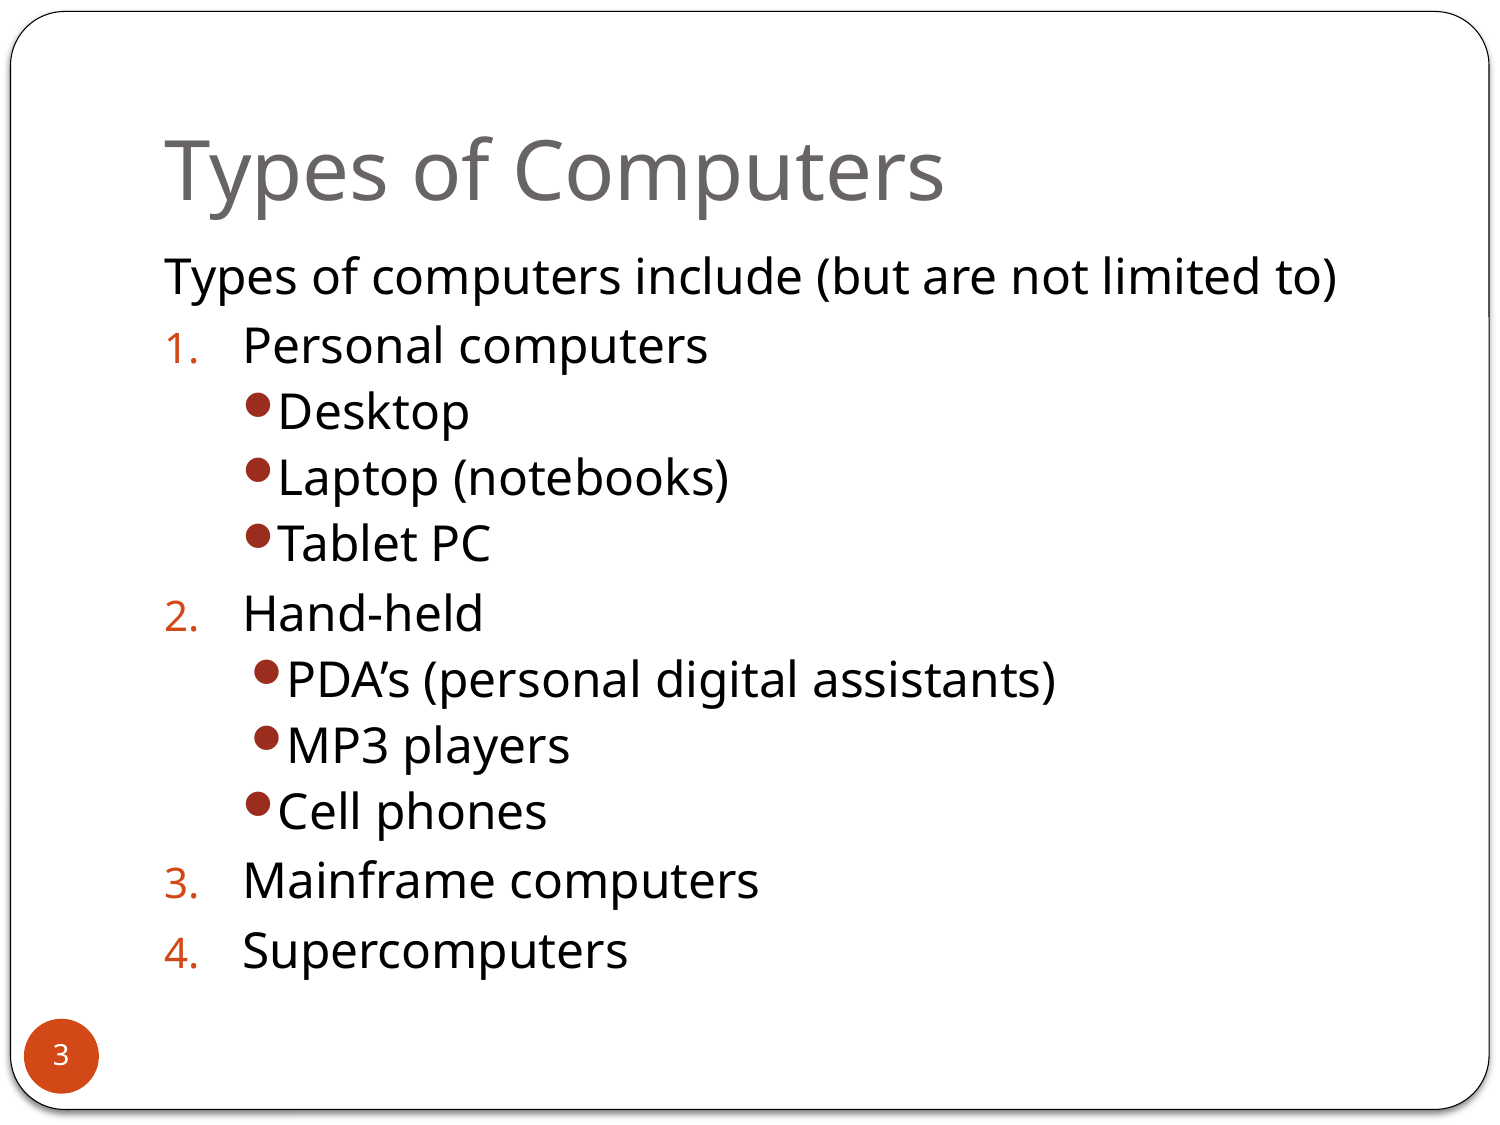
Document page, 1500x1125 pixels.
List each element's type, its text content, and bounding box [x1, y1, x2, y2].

slide_number 3 [23, 1018, 99, 1094]
list Types of computers include (but are not limited to) Personal computers Desktop Laptop (notebooks) Tablet PC Hand-held PDA’s (personal digital assistants) MP3 players Cell phones Mainframe computers Supercomputers [150, 237, 1425, 988]
title Types of Computers [150, 45, 1425, 233]
